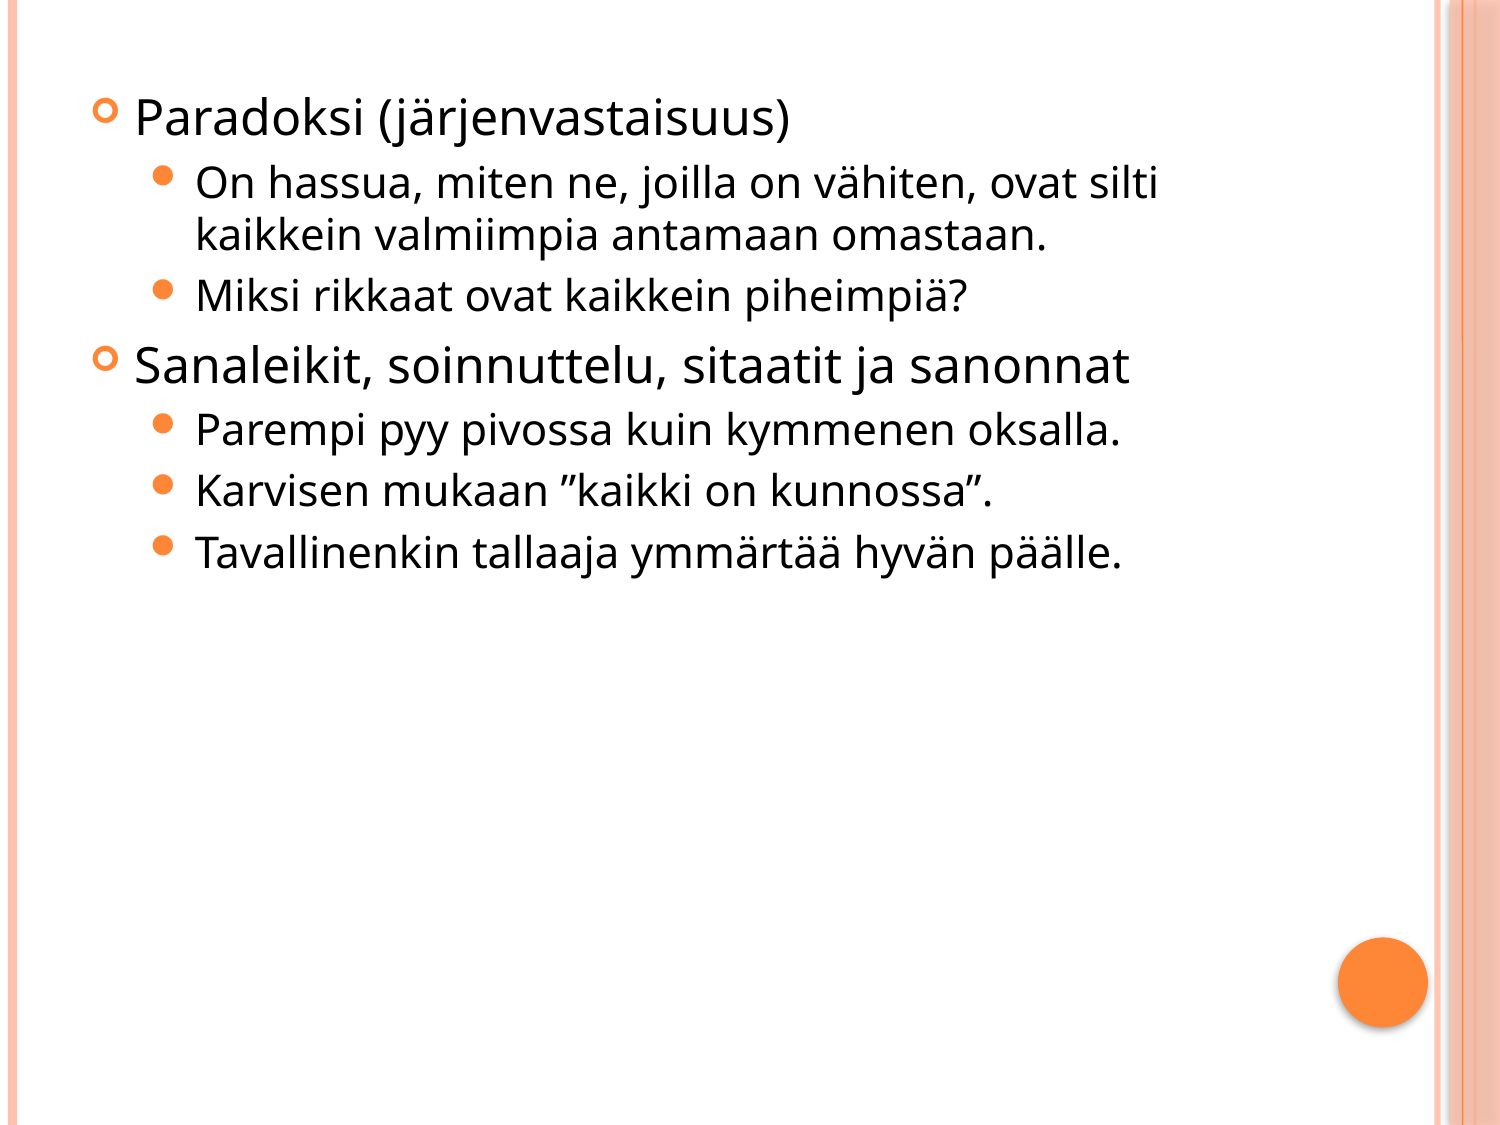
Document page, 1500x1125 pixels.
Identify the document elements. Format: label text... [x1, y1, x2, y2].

list Paradoksi (järjenvastaisuus) On hassua, miten ne, joilla on vähiten, ovat silti kaikkein valmiimpia antamaan omastaan. Miksi rikkaat ovat kaikkein piheimpiä? Sanaleikit, soinnuttelu, sitaatit ja sanonnat Parempi pyy pivossa kuin kymmenen oksalla. Karvisen mukaan ”kaikki on kunnossa”. Tavallinenkin tallaaja ymmärtää hyvän päälle. [75, 78, 1300, 1062]
